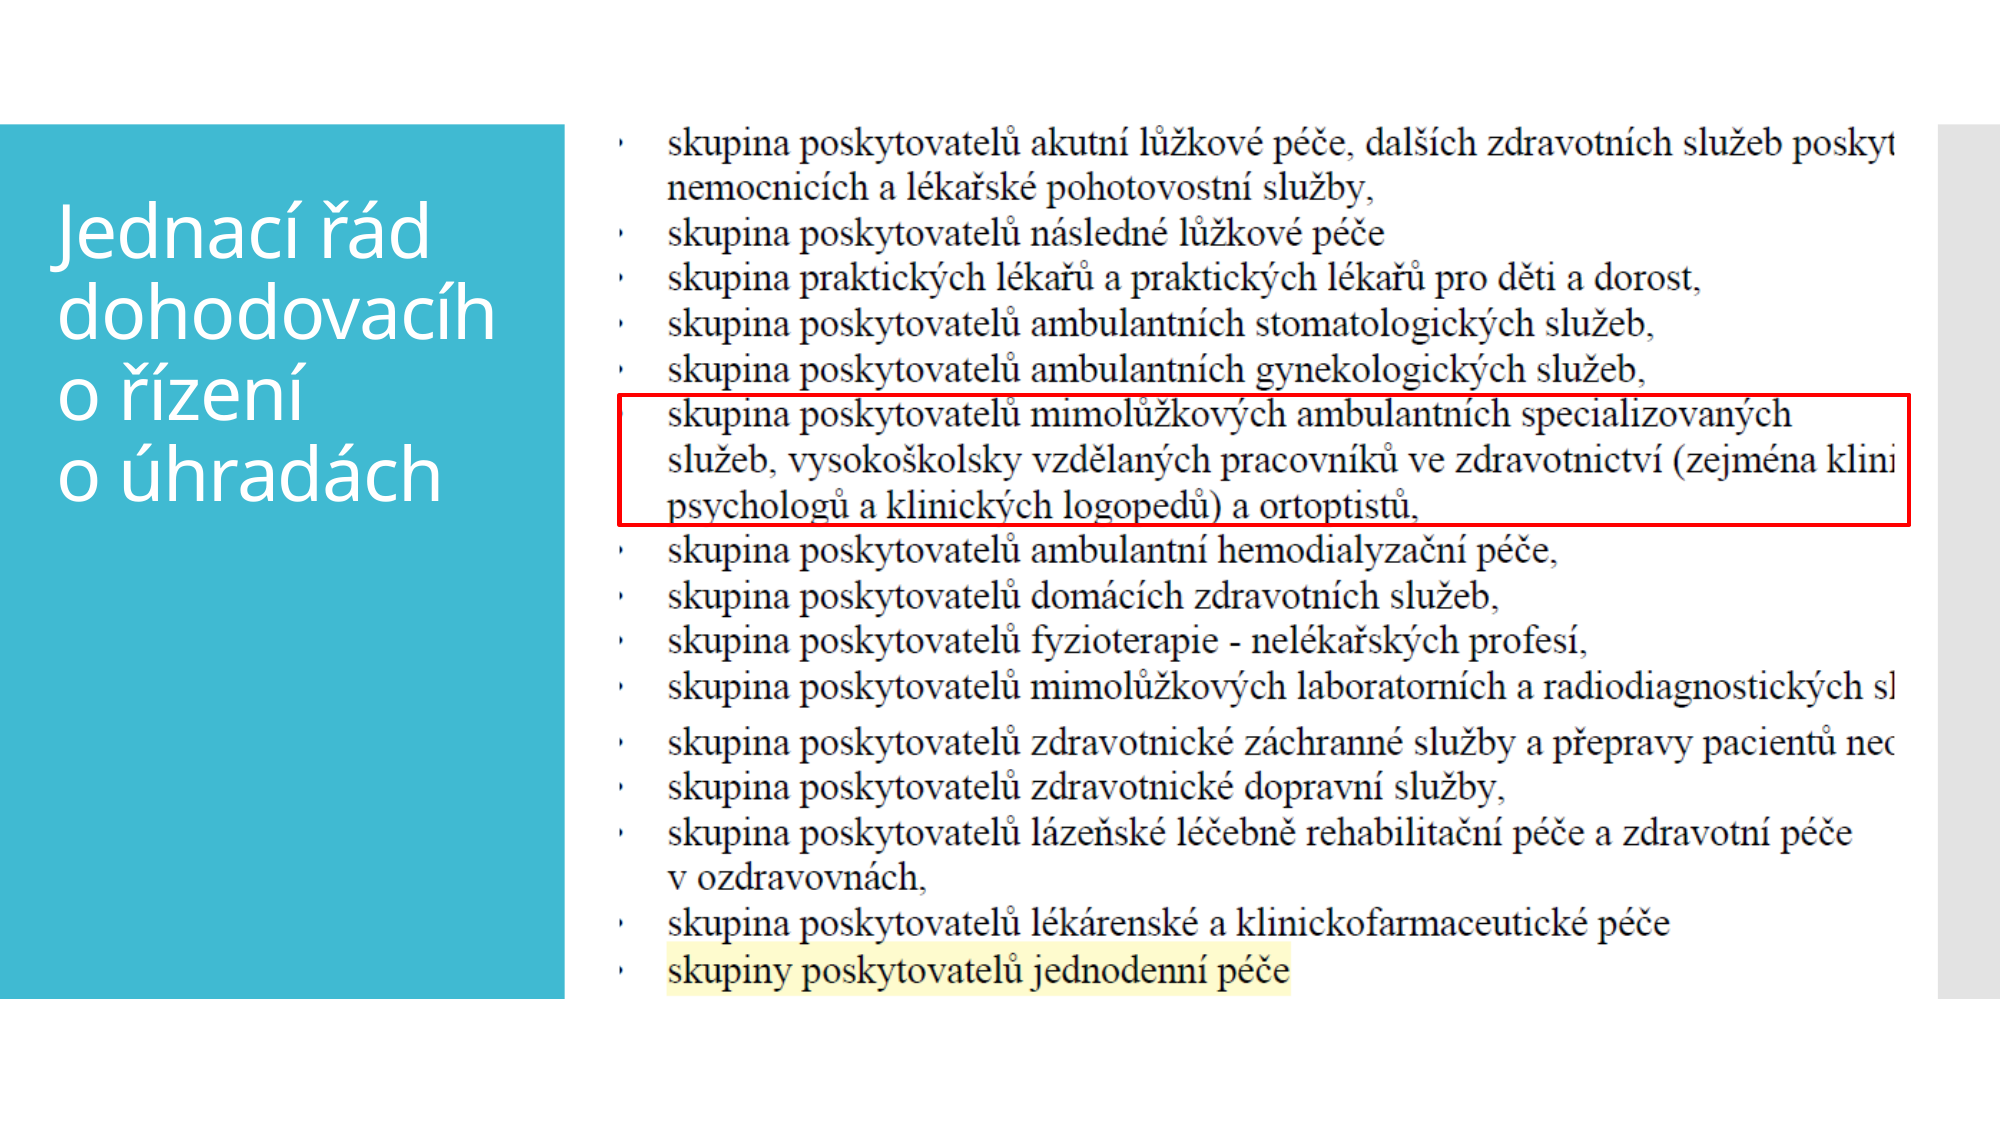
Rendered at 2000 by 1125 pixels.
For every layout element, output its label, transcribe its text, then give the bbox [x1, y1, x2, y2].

text_box [1895, 394, 1910, 526]
picture [619, 124, 1895, 1000]
title Jednací řád dohodovacího řízení o úhradách [41, 314, 525, 394]
list [41, 394, 525, 969]
